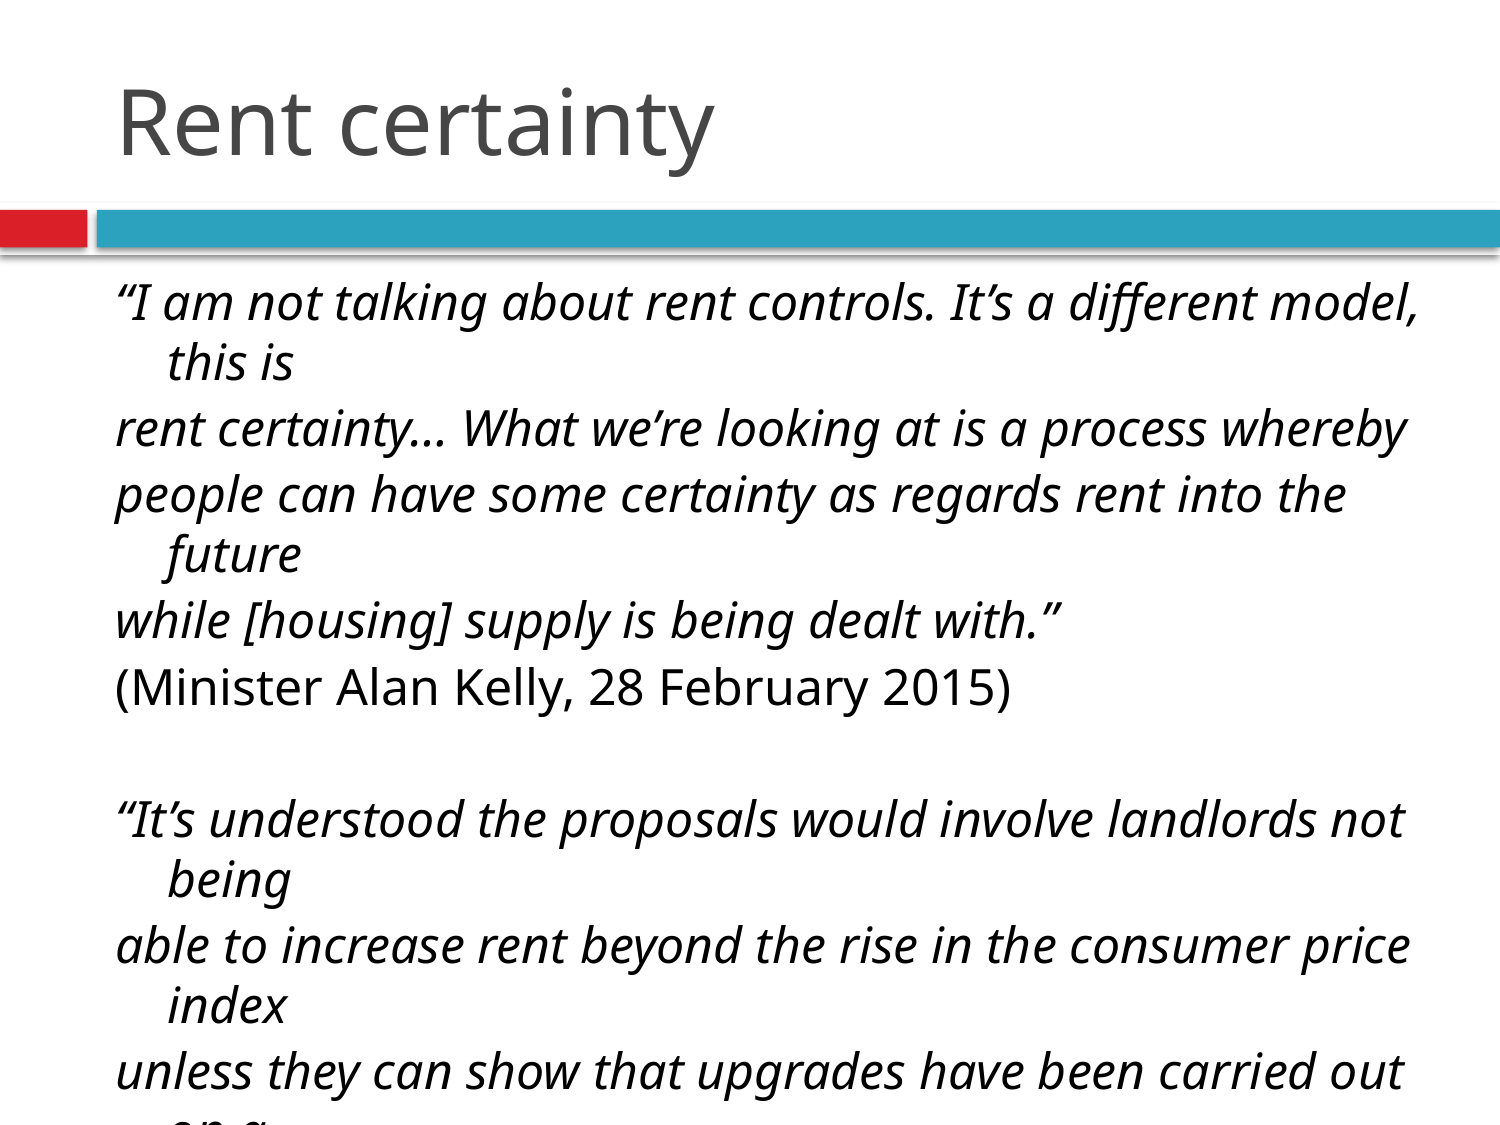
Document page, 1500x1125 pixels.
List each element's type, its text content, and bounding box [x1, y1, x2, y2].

list “I am not talking about rent controls. It’s a different model, this is rent certainty… What we’re looking at is a process whereby people can have some certainty as regards rent into the future while [housing] supply is being dealt with.” (Minister Alan Kelly, 28 February 2015) “It’s understood the proposals would involve landlords not being able to increase rent beyond the rise in the consumer price index unless they can show that upgrades have been carried out on a rental property that would justify an above inflation rent increase.” (thejournal.ie, 28 February 2015) [100, 262, 1439, 1001]
title Rent certainty [100, 37, 1439, 201]
